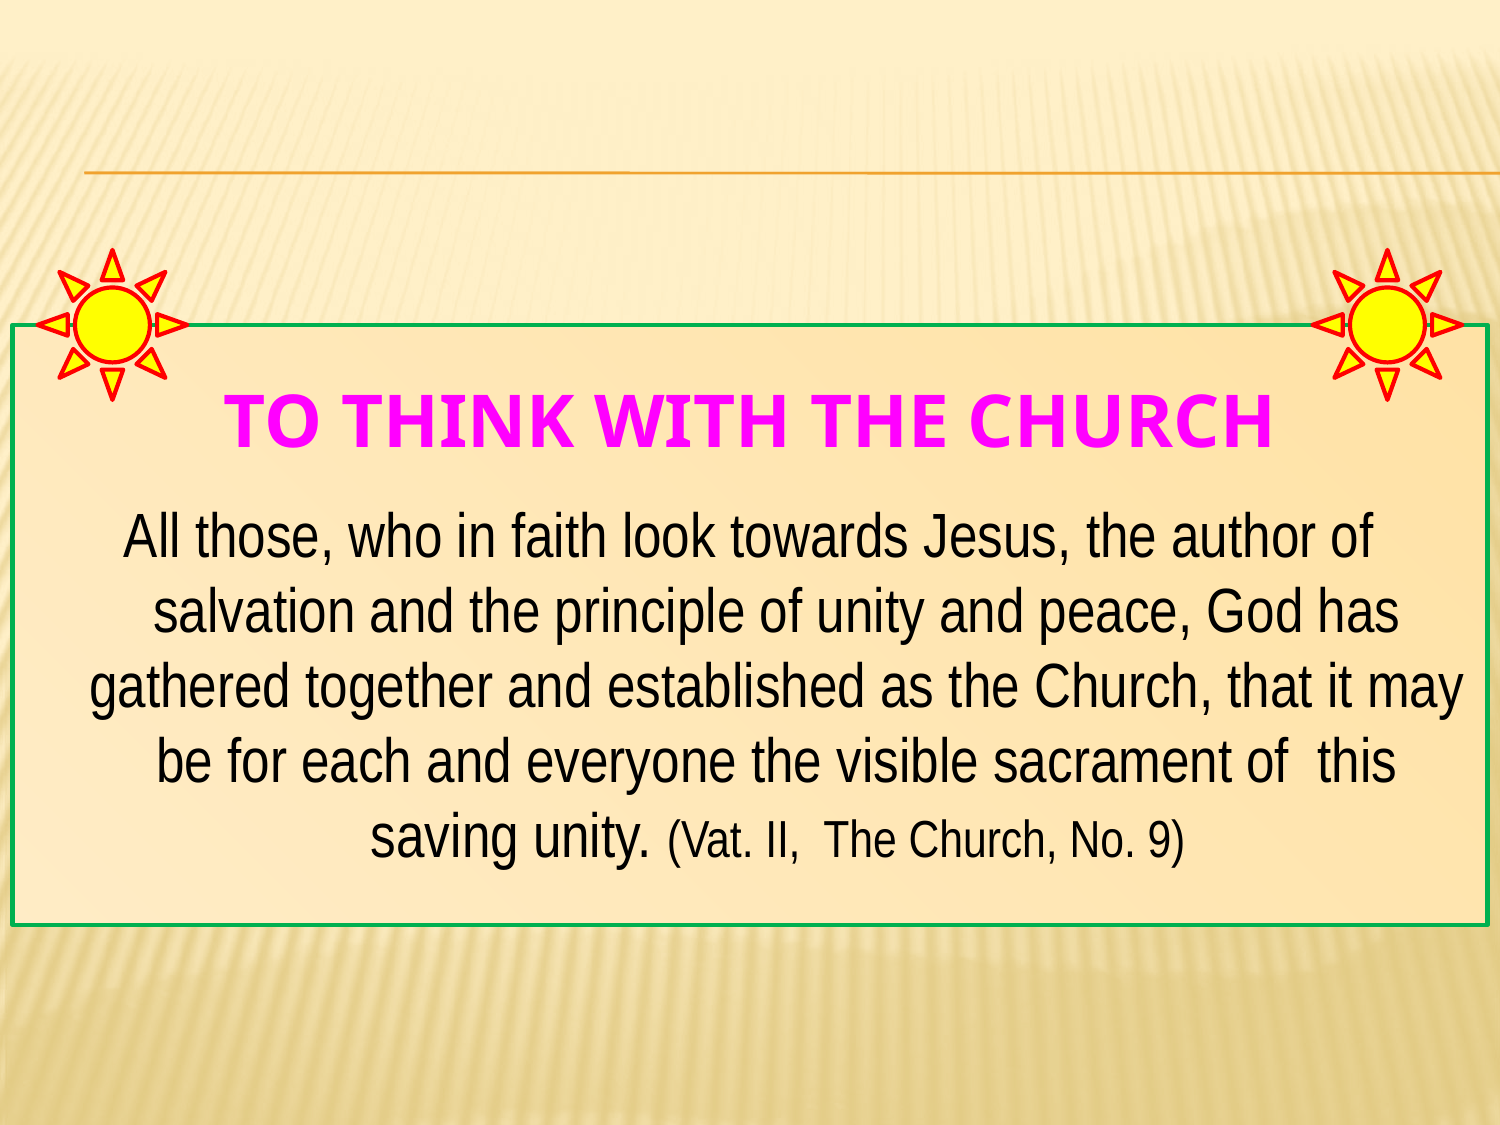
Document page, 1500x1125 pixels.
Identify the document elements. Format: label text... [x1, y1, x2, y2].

text_box [99, 248, 126, 283]
text_box [72, 285, 153, 365]
text_box [57, 346, 91, 380]
text_box [1430, 312, 1465, 338]
text_box [144, 323, 1356, 350]
text_box [35, 312, 70, 338]
text_box [1347, 285, 1428, 365]
text_box [1332, 269, 1366, 303]
text_box [99, 367, 126, 403]
text_box [1332, 346, 1366, 380]
text_box [134, 269, 168, 301]
text_box [57, 269, 91, 303]
text_box [134, 346, 168, 380]
text_box [10, 488, 1490, 927]
title To Think with the Church [0, 350, 1500, 488]
text_box [1310, 312, 1345, 338]
text_box [1409, 346, 1443, 380]
text_box [155, 312, 190, 338]
list All those, who in faith look towards Jesus, the author of salvation and the principle of unity and peace, God has gathered together and established as the Church, that it may be for each and everyone the visible sacrament of this saving unity. (Vat. II, The Church, No. 9) [12, 487, 1488, 638]
text_box [1374, 247, 1401, 283]
text_box [1374, 367, 1401, 403]
text_box [10, 323, 81, 350]
text_box [1419, 323, 1490, 350]
text_box [1409, 269, 1443, 303]
